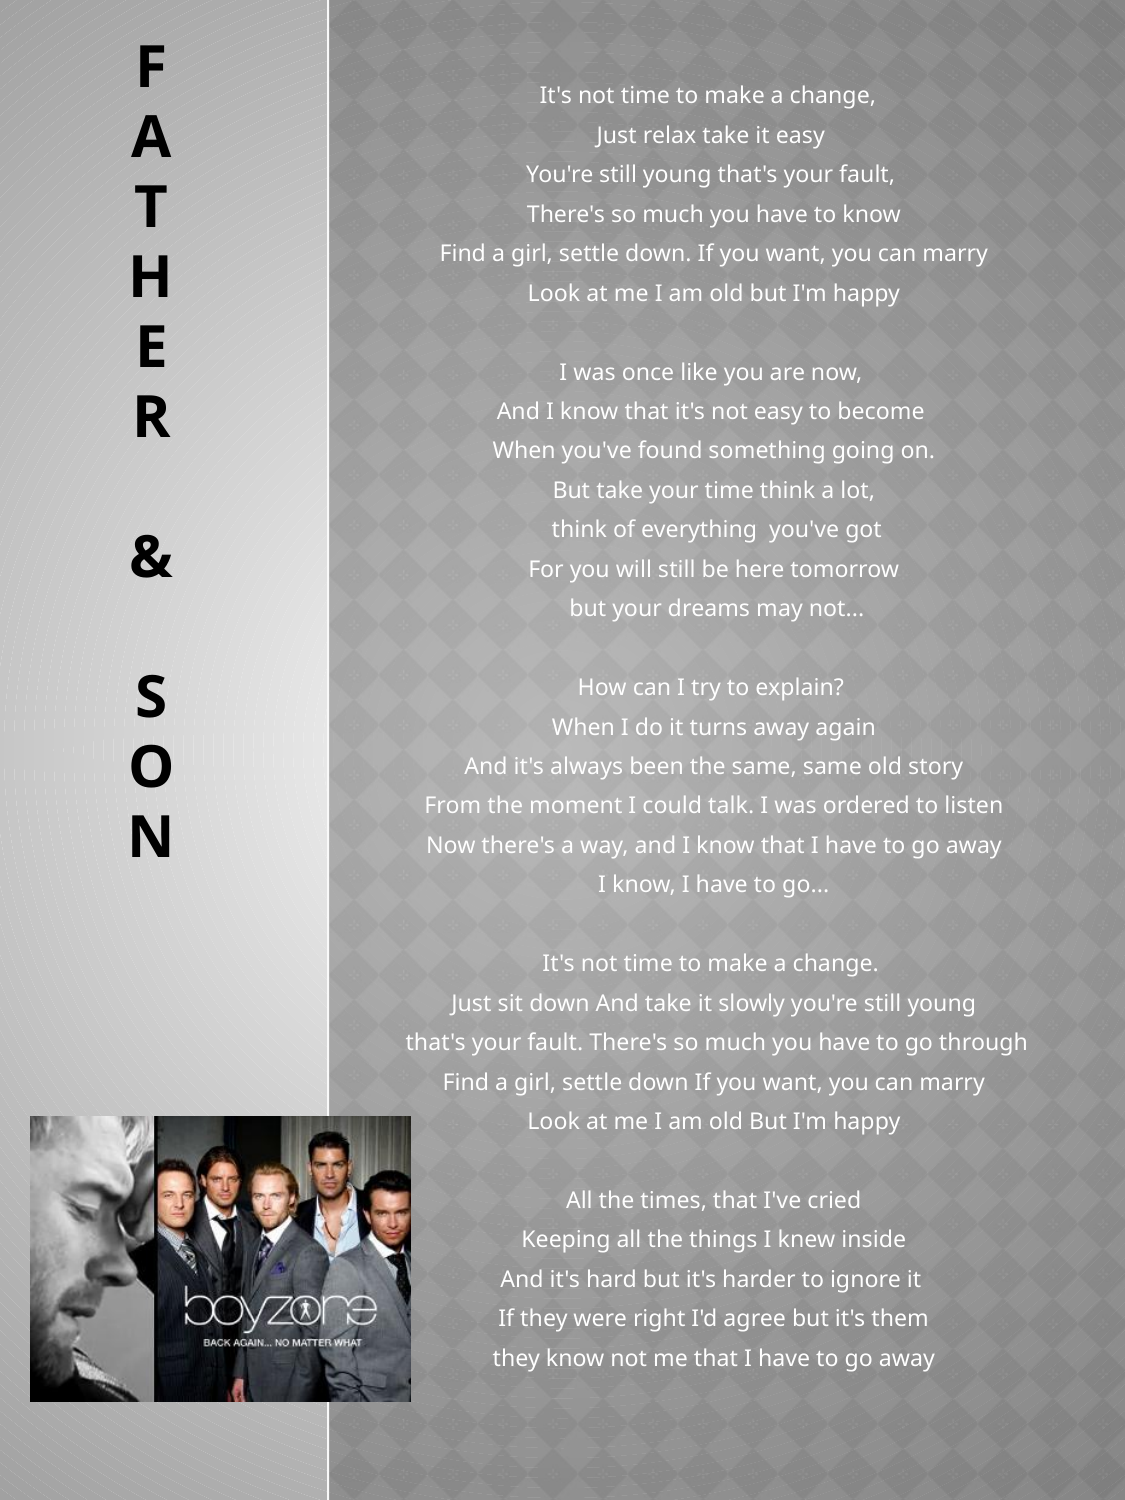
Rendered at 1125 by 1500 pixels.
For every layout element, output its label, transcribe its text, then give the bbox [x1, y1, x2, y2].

picture [30, 1115, 412, 1402]
title F A T H E R & S O N [0, 0, 303, 975]
subtitle It's not time to make a change, Just relax take it easy You're still young that's your fault, There's so much you have to know Find a girl, settle down. If you want, you can marry Look at me I am old but I'm happy I was once like you are now, And I know that it's not easy to become When you've found something going on. But take your time think a lot, think of everything you've got For you will still be here tomorrow but your dreams may not... How can I try to explain? When I do it turns away again And it's always been the same, same old story From the moment I could talk. I was ordered to listen Now there's a way, and I know that I have to go away I know, I have to go... It's not time to make a change. Just sit down And take it slowly you're still young that's your fault. There's so much you have to go through Find a girl, settle down If you want, you can marry Look at me I am old But I'm happy All the times, that I've cried Keeping all the things I knew inside And it's hard but it's harder to ignore it If they were right I'd agree but it's them they know not me that I have to go away [302, 41, 1125, 1500]
